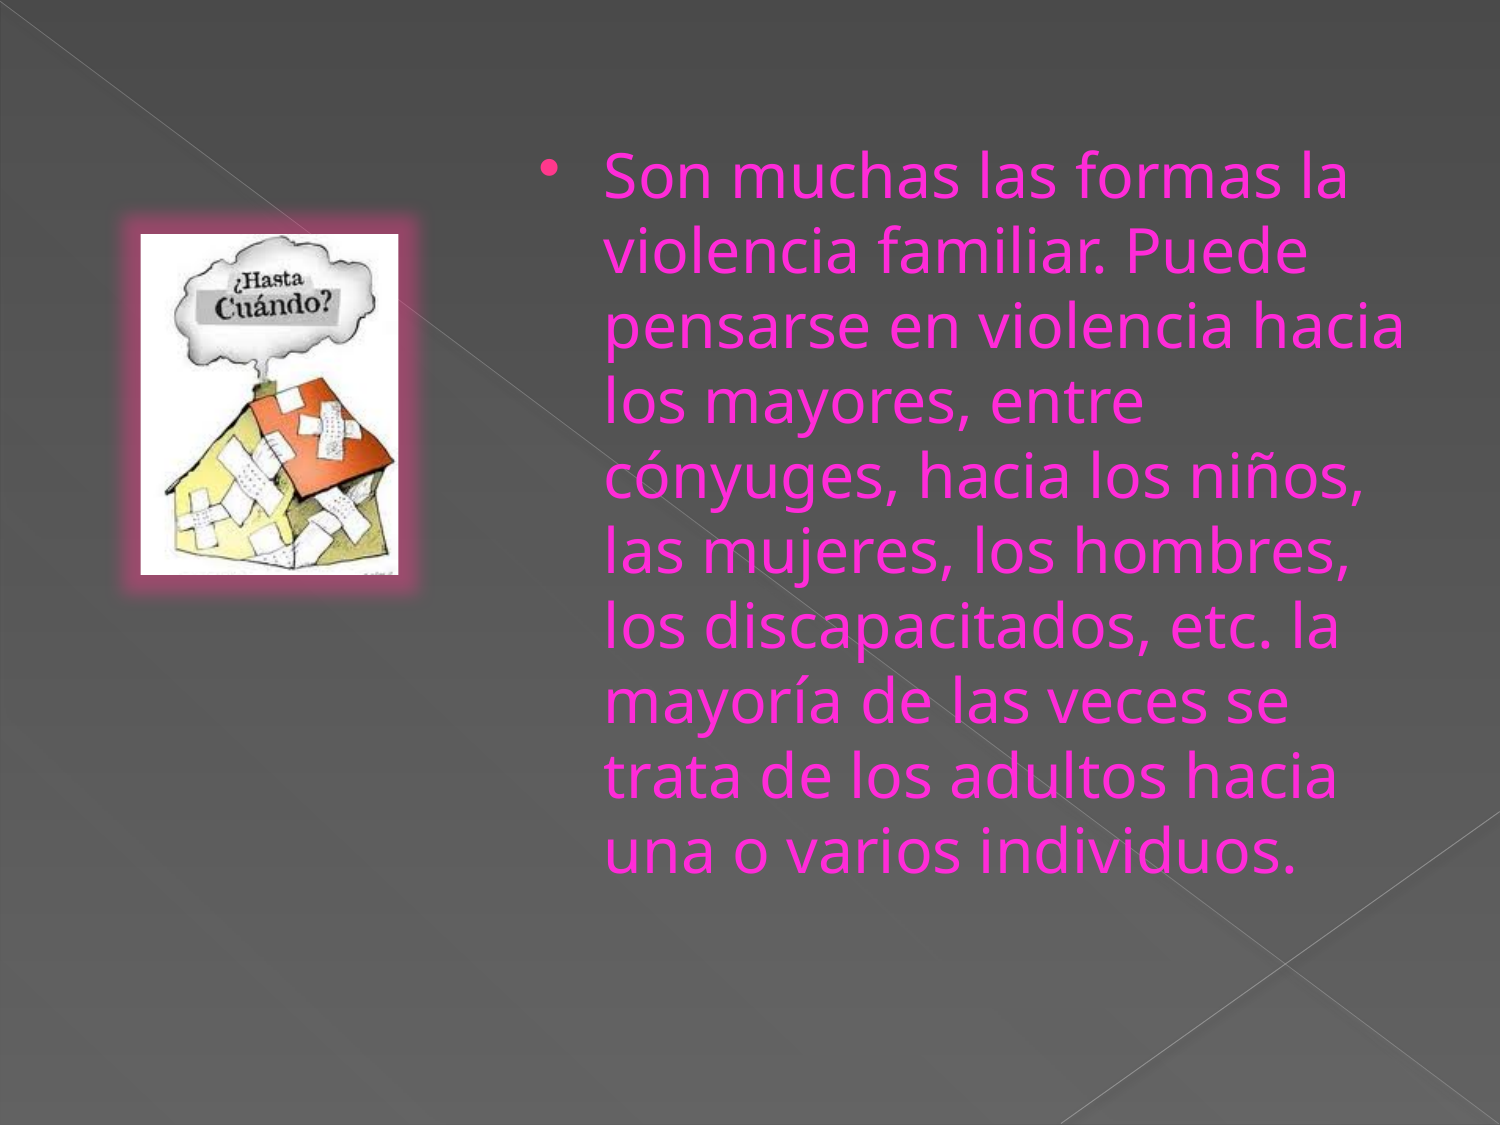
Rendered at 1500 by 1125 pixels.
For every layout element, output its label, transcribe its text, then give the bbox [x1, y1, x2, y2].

list Son muchas las formas la violencia familiar. Puede pensarse en violencia hacia los mayores, entre cónyuges, hacia los niños, las mujeres, los hombres, los discapacitados, etc. la mayoría de las veces se trata de los adultos hacia una o varios individuos. [515, 128, 1454, 1059]
picture [140, 234, 399, 575]
